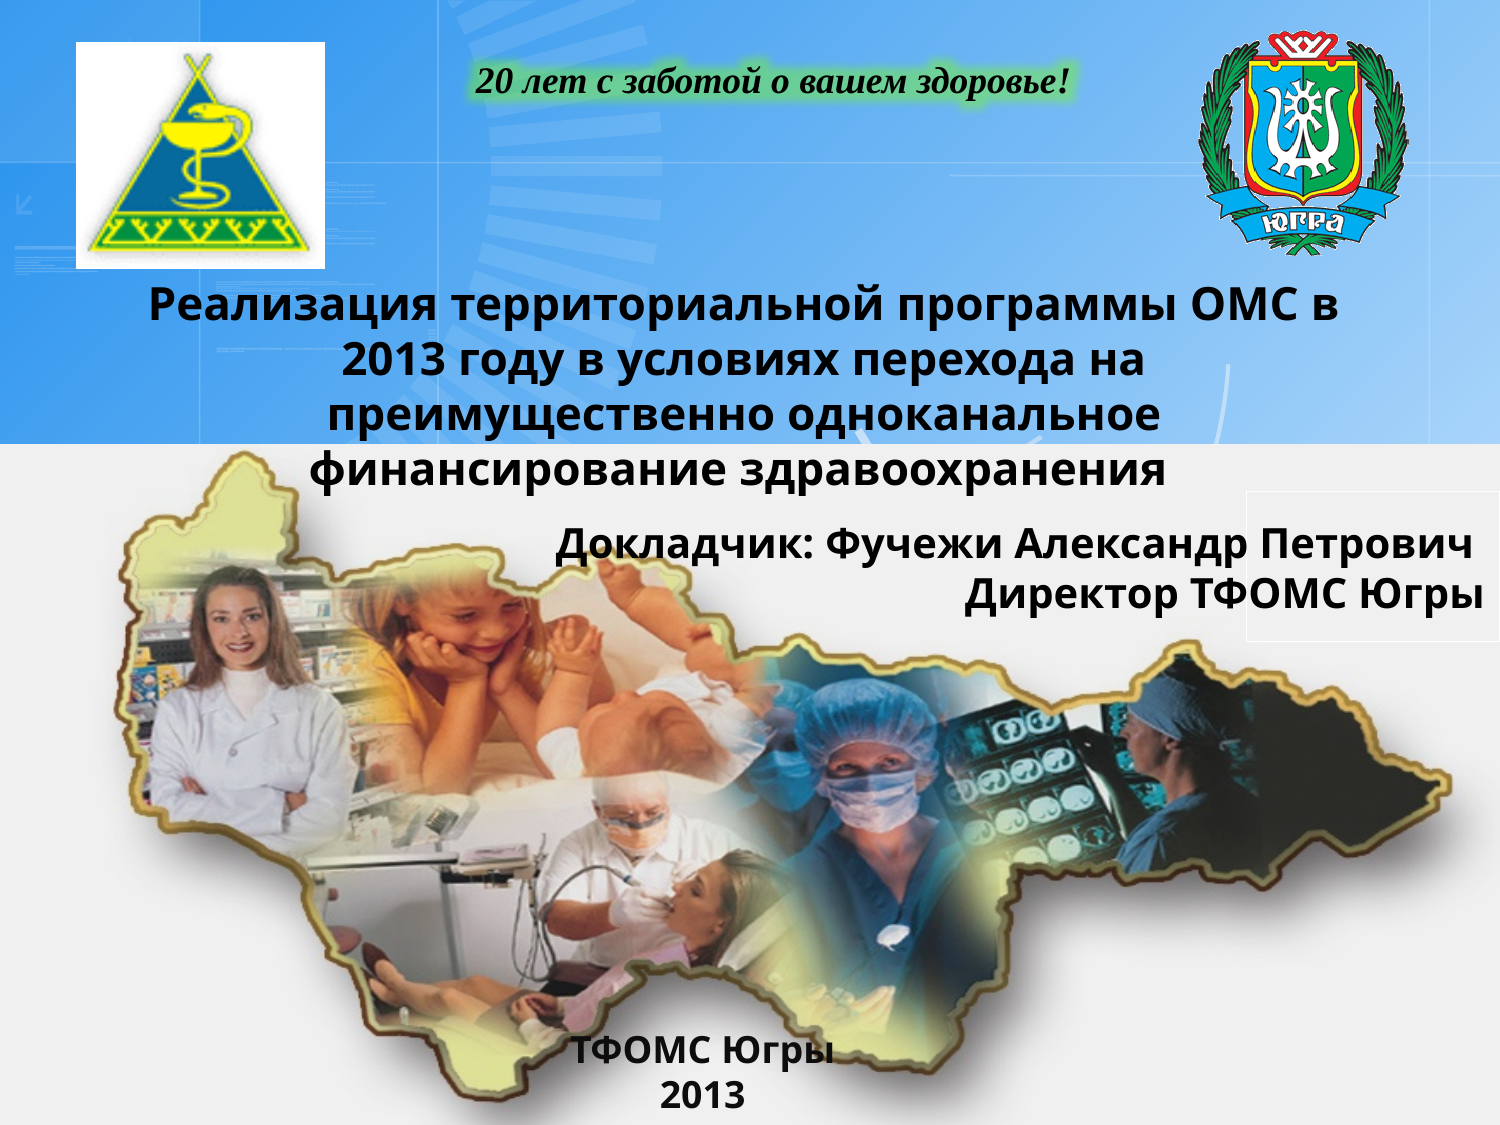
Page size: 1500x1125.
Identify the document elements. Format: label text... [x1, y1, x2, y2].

text_box 20 лет с заботой о вашем здоровье! [454, 42, 1093, 114]
text_box Реализация территориальной программы ОМС в 2013 году в условиях перехода на преимущественно одноканальное финансирование здравоохранения [123, 267, 1365, 442]
picture [0, 444, 1500, 1125]
picture [1198, 30, 1409, 256]
picture [71, 9, 325, 269]
